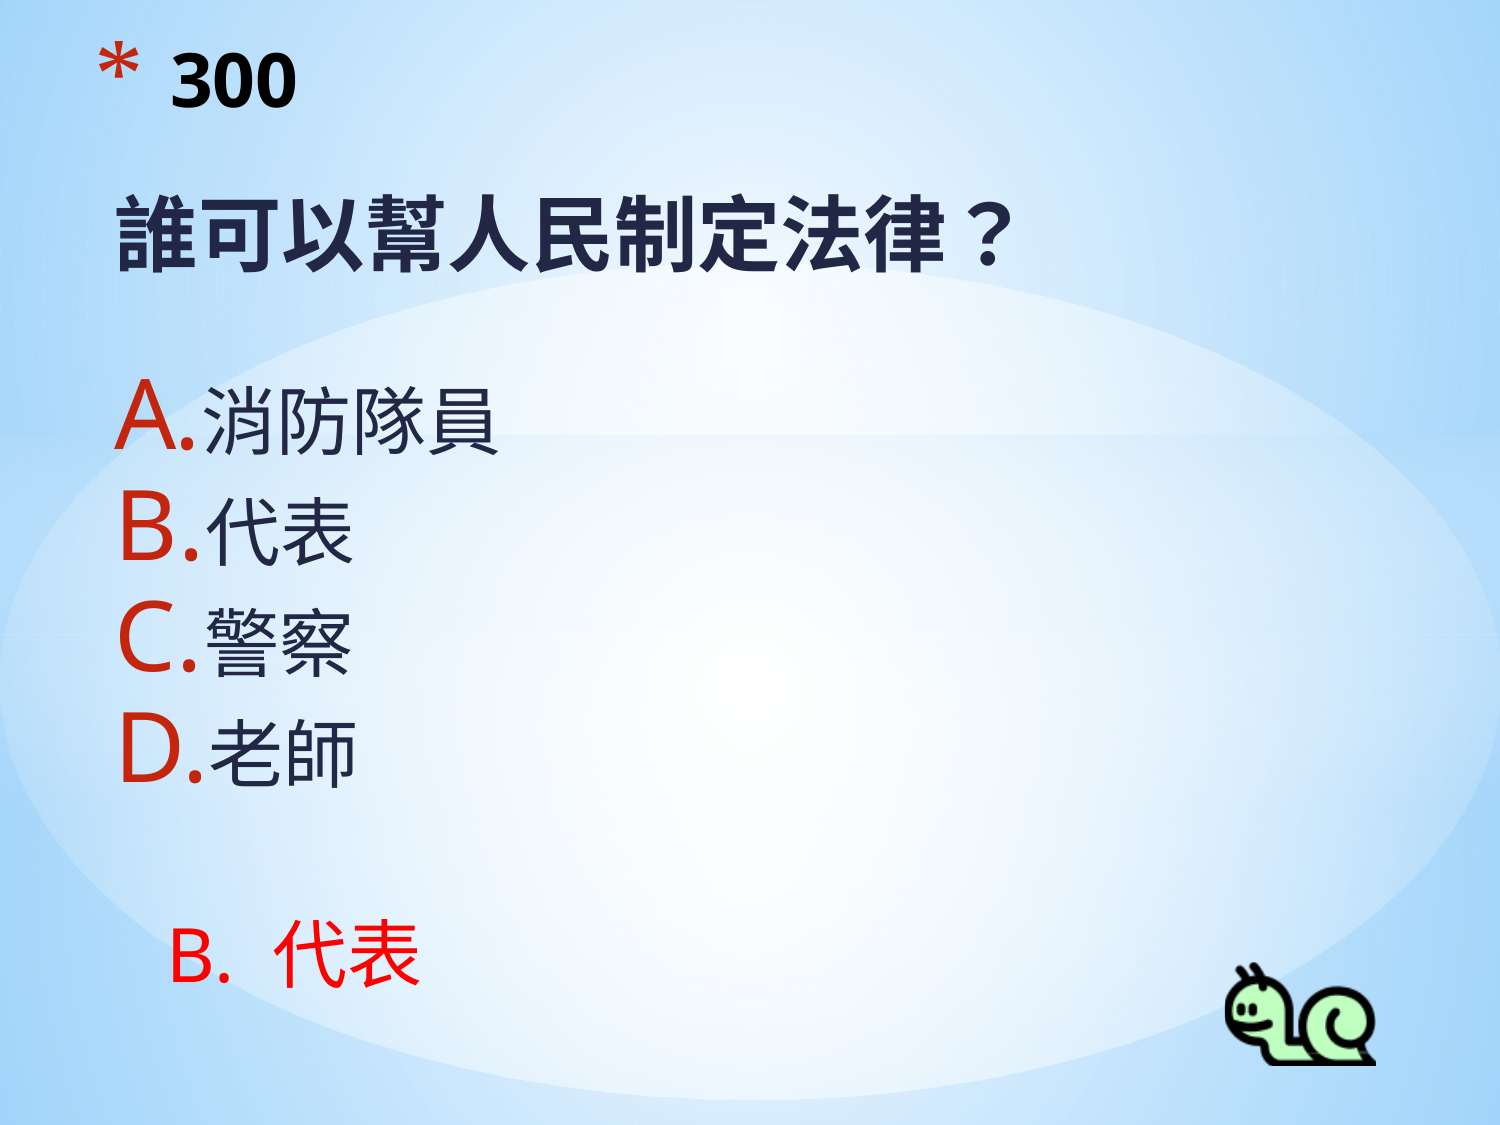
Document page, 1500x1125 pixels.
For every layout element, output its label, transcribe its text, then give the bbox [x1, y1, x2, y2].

text_box B. 代表 [151, 899, 437, 1065]
title 300 [50, 24, 388, 150]
picture [1224, 962, 1377, 1067]
subtitle 誰可以幫人民制定法律？ 消防隊員 代表 警察 老師 [99, 174, 1438, 925]
